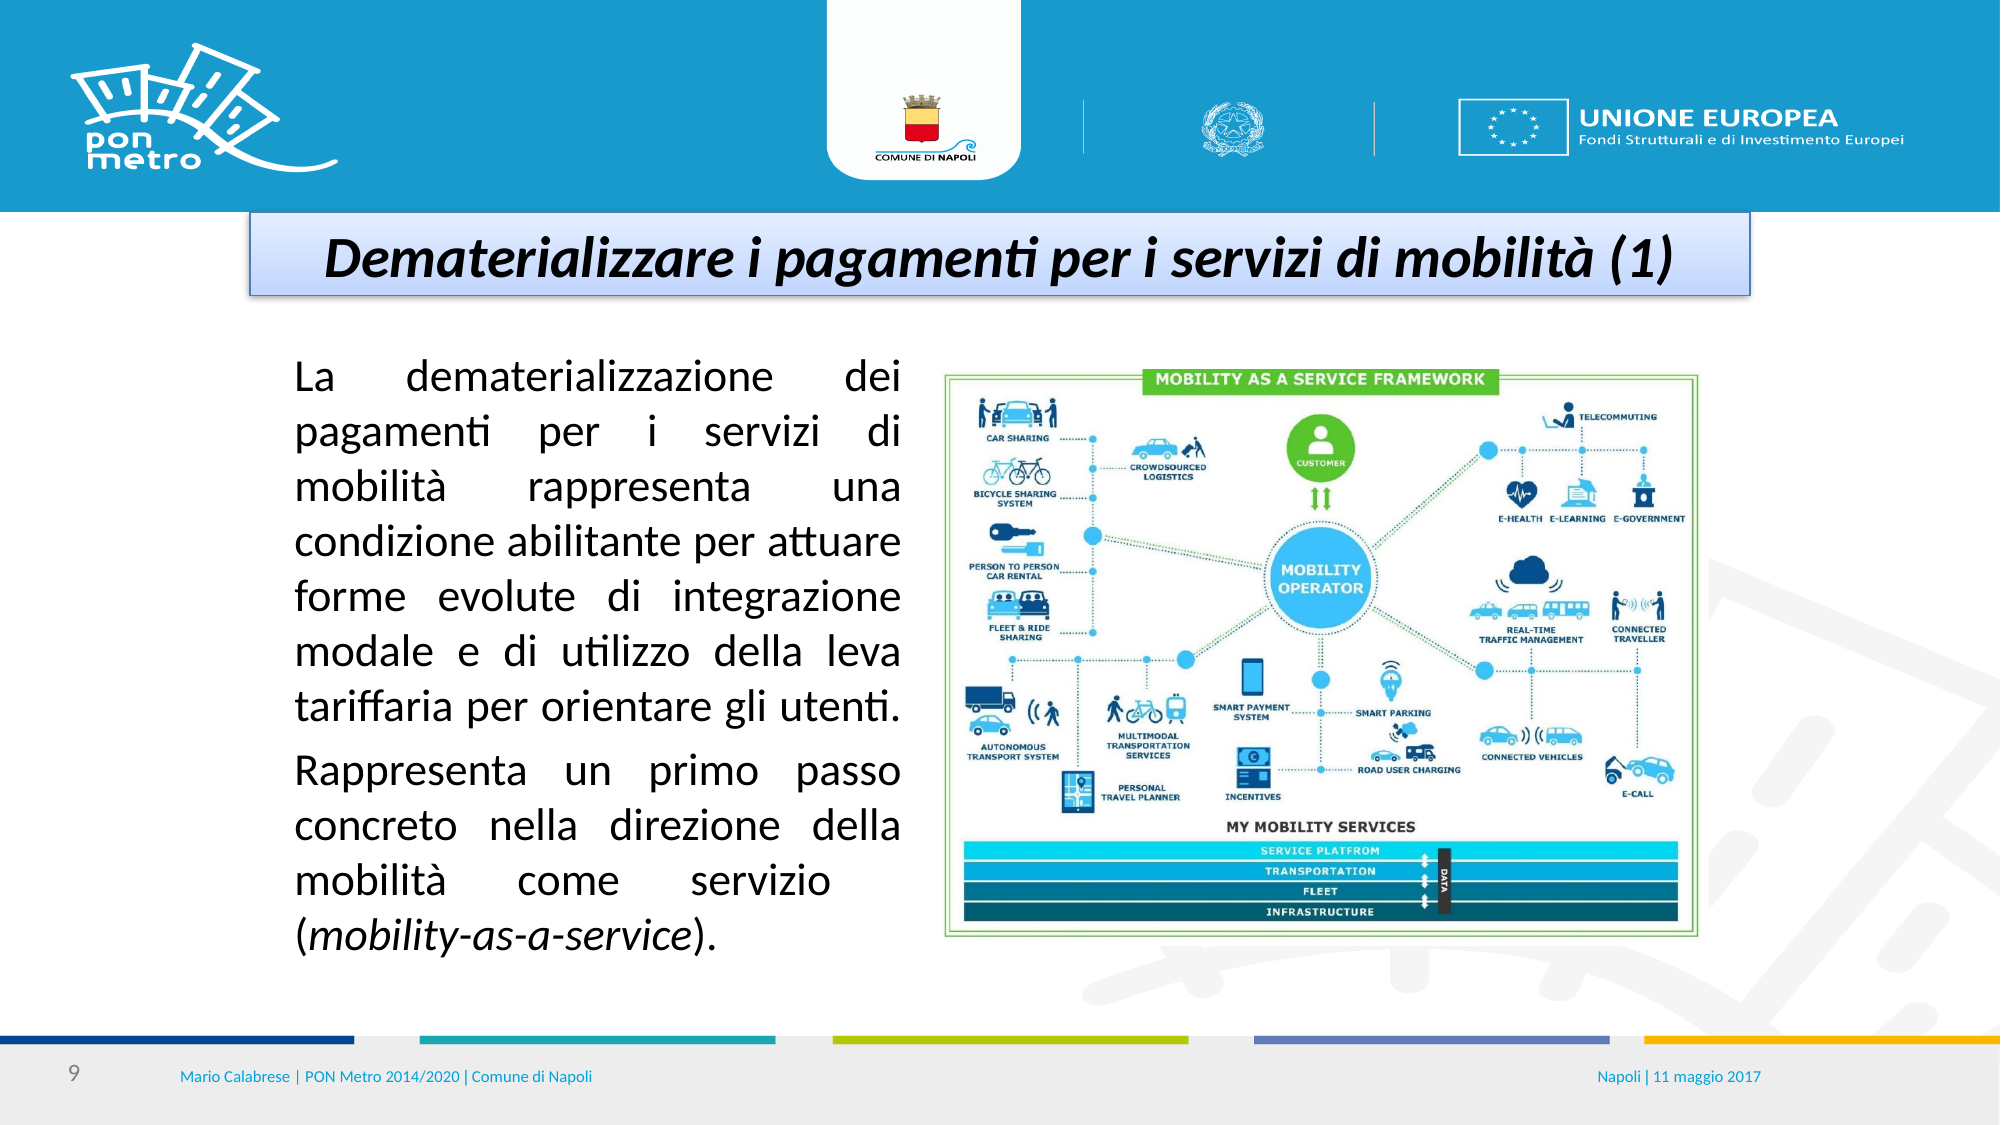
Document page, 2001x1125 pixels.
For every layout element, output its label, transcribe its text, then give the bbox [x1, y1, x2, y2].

list La dematerializzazione dei pagamenti per i servizi di mobilità rappresenta una condizione abilitante per attuare forme evolute di integrazione modale e di utilizzo della leva tariffaria per orientare gli utenti. Rappresenta un primo passo concreto nella direzione della mobilità come servizio (mobility-as-a-service). [279, 337, 918, 950]
text_box Dematerializzare i pagamenti per i servizi di mobilità (1) [249, 211, 1751, 296]
picture [0, 369, 2000, 1125]
picture [0, 0, 2000, 212]
